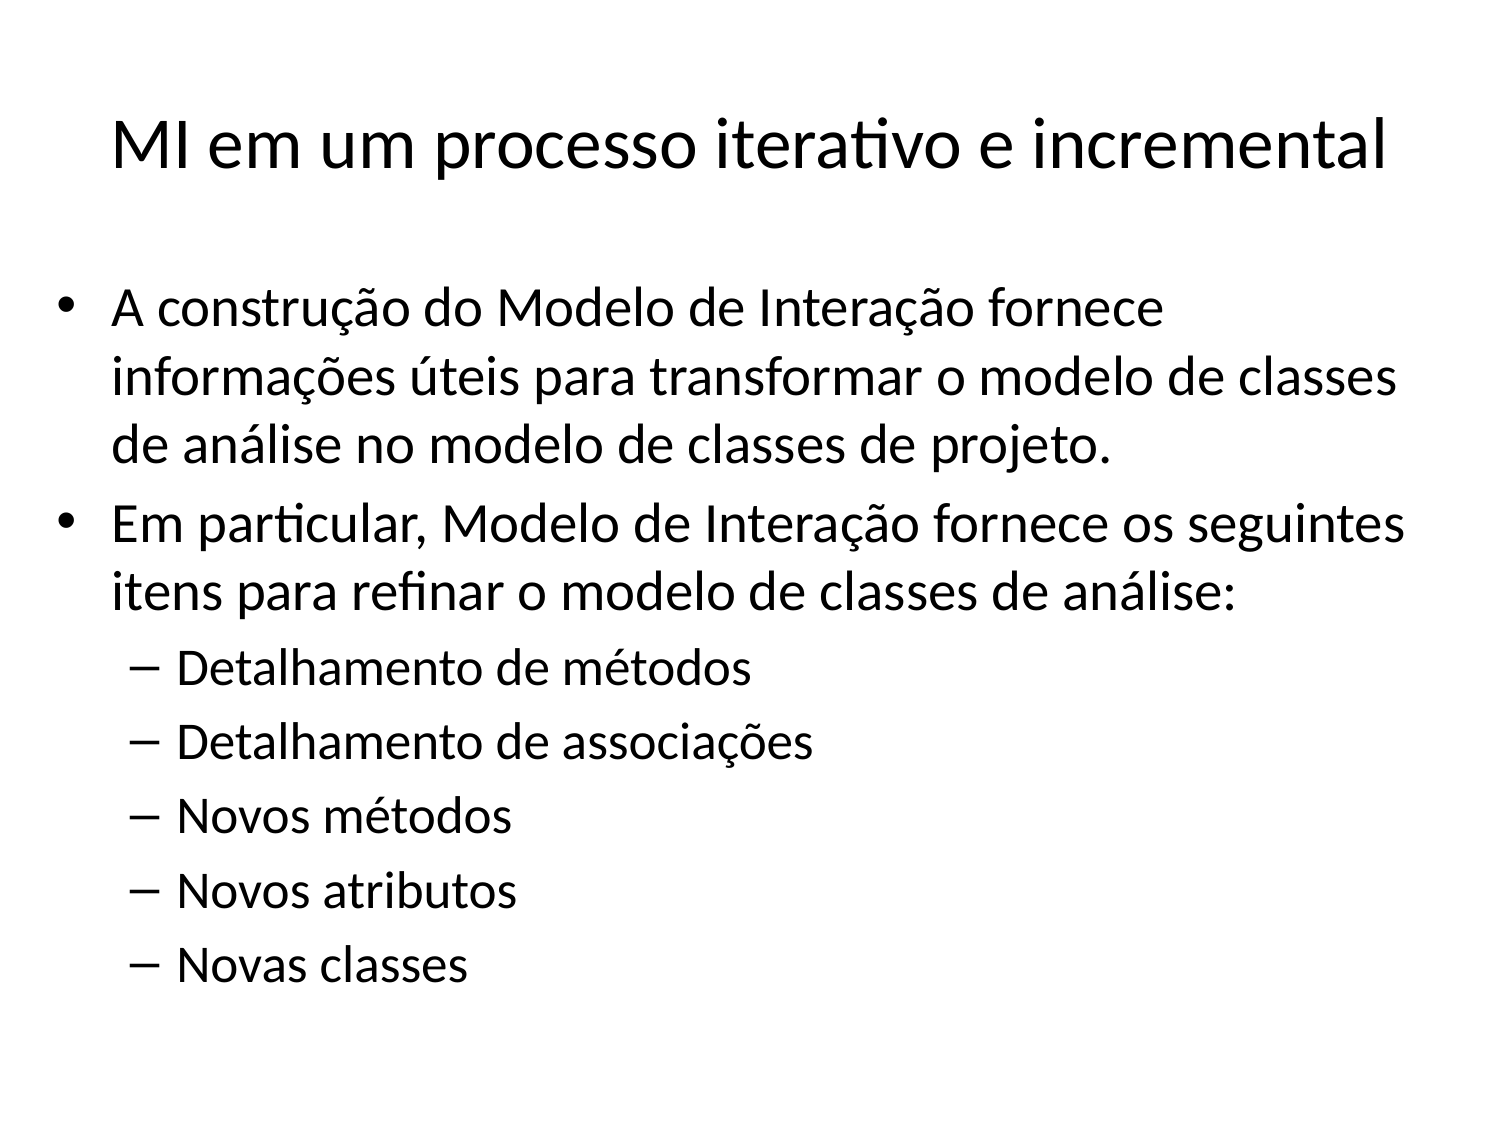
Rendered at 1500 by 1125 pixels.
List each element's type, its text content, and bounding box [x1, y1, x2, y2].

title MI em um processo iterativo e incremental [75, 45, 1425, 233]
list A construção do Modelo de Interação fornece informações úteis para transformar o modelo de classes de análise no modelo de classes de projeto. Em particular, Modelo de Interação fornece os seguintes itens para refinar o modelo de classes de análise: Detalhamento de métodos Detalhamento de associações Novos métodos Novos atributos Novas classes [41, 262, 1459, 1005]
